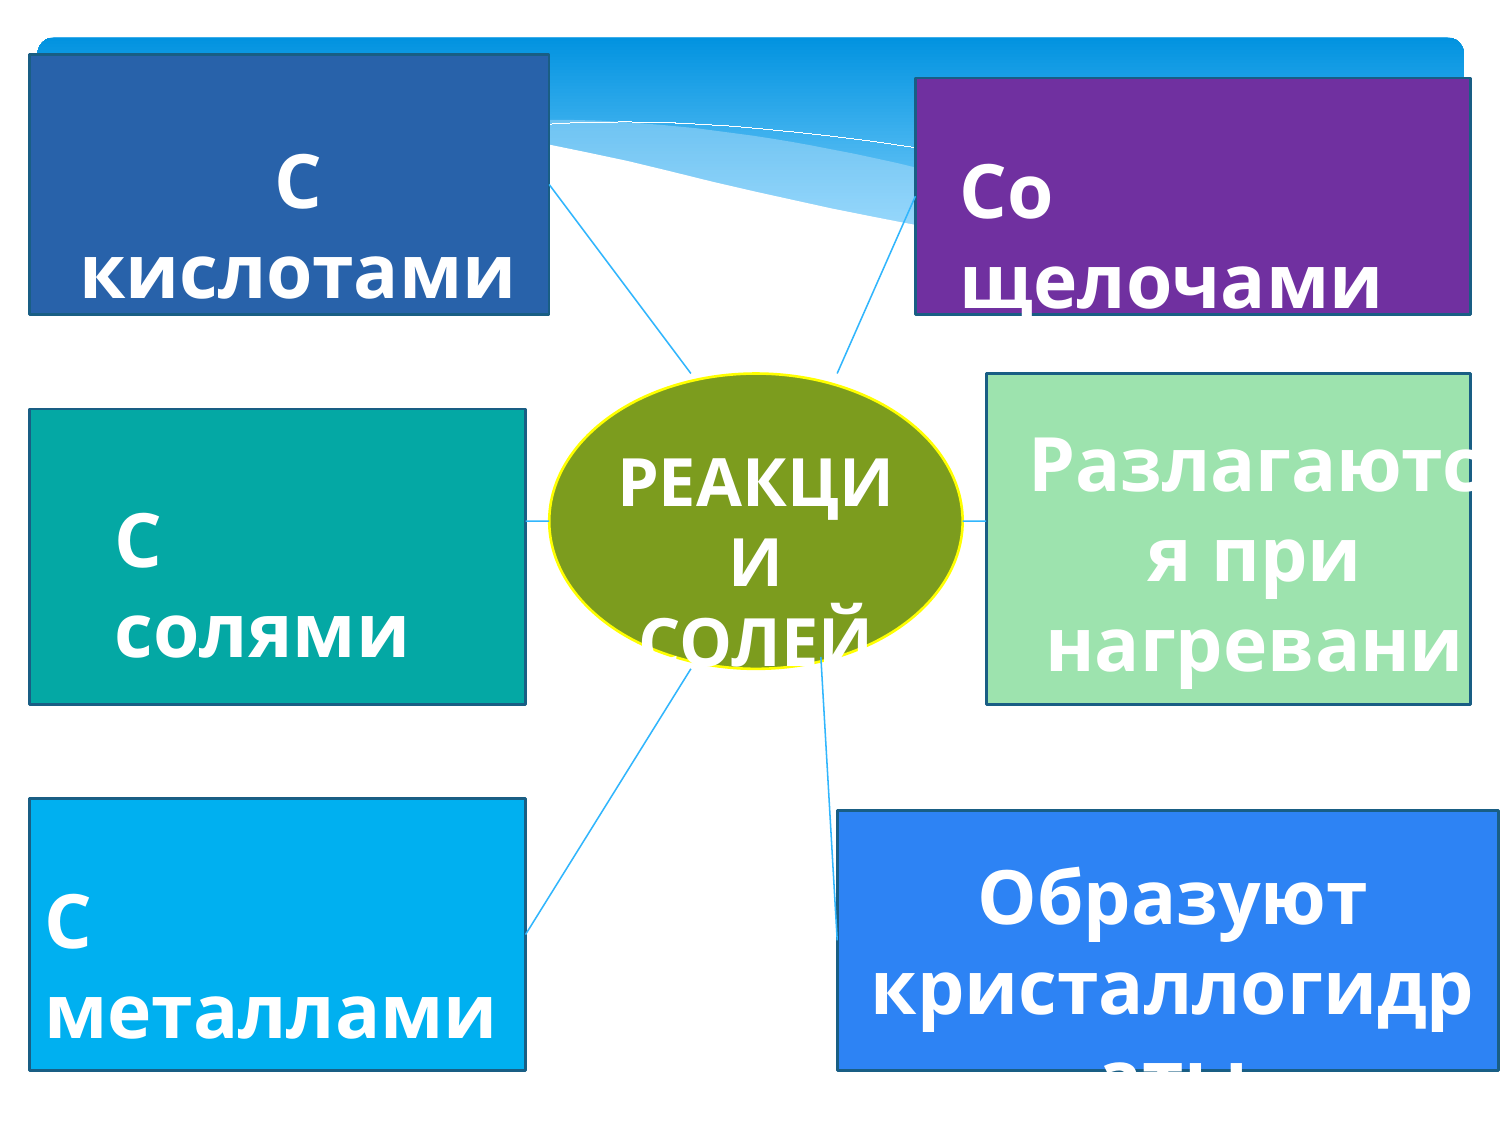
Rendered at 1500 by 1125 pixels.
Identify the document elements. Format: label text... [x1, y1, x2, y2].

text_box [28, 408, 527, 706]
text_box С кислотами [49, 126, 546, 321]
text_box [836, 945, 841, 1072]
text_box [28, 53, 550, 316]
text_box С металлами [29, 865, 526, 1061]
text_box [836, 195, 916, 374]
text_box [28, 797, 527, 1072]
text_box [914, 77, 1472, 316]
text_box [589, 372, 923, 432]
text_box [820, 656, 838, 941]
text_box Со щелочами [944, 136, 1441, 332]
text_box С солями [100, 485, 455, 681]
text_box [985, 372, 1472, 706]
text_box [525, 668, 692, 935]
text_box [548, 184, 692, 374]
text_box РЕАКЦИИ СОЛЕЙ [587, 432, 925, 688]
text_box [925, 434, 964, 608]
text_box Разлагаются при нагревании [1009, 408, 1500, 784]
text_box [547, 434, 587, 609]
text_box Образуют кристаллогидраты [841, 842, 1500, 1125]
text_box [842, 809, 1500, 842]
